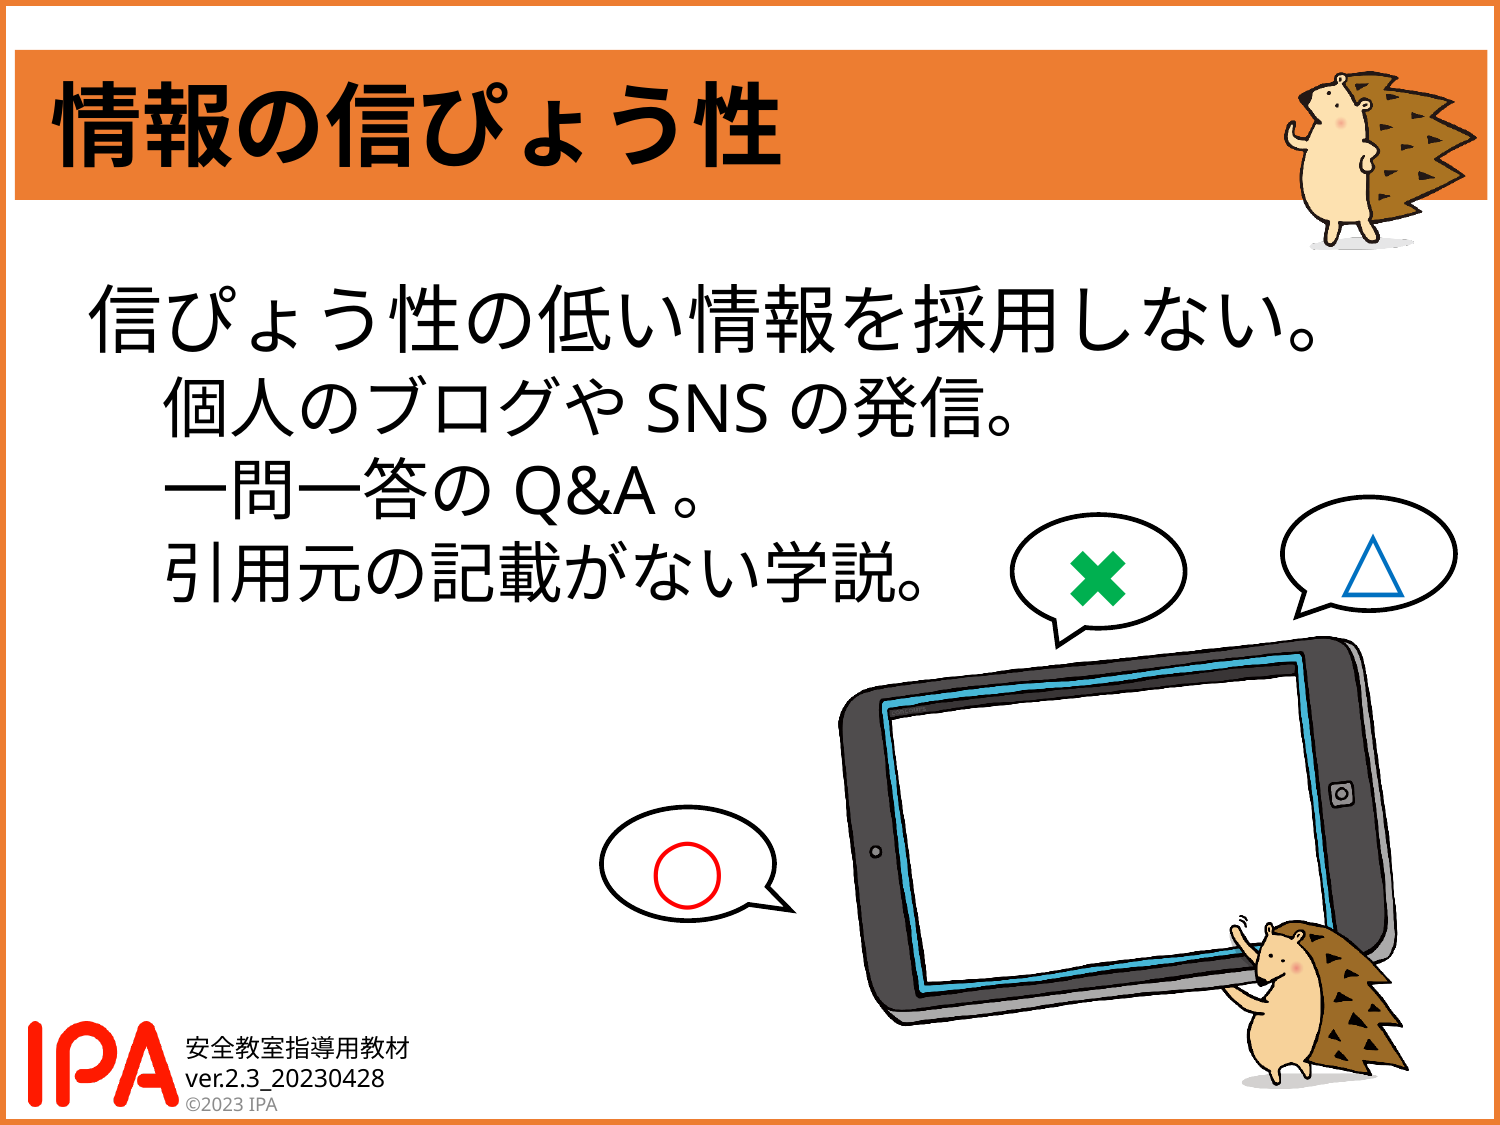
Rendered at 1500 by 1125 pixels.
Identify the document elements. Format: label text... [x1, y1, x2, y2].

title 情報の信ぴょう性 [35, 65, 1341, 195]
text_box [1282, 496, 1456, 614]
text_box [601, 807, 775, 921]
picture [1284, 71, 1477, 250]
list 信ぴょう性の低い情報を採用しない。 個人のブログやSNSの発信。 一問一答のQ&A。 引用元の記載がない学説。 [72, 275, 1438, 754]
picture [825, 636, 1409, 1089]
picture [28, 1021, 179, 1107]
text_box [1012, 514, 1186, 635]
